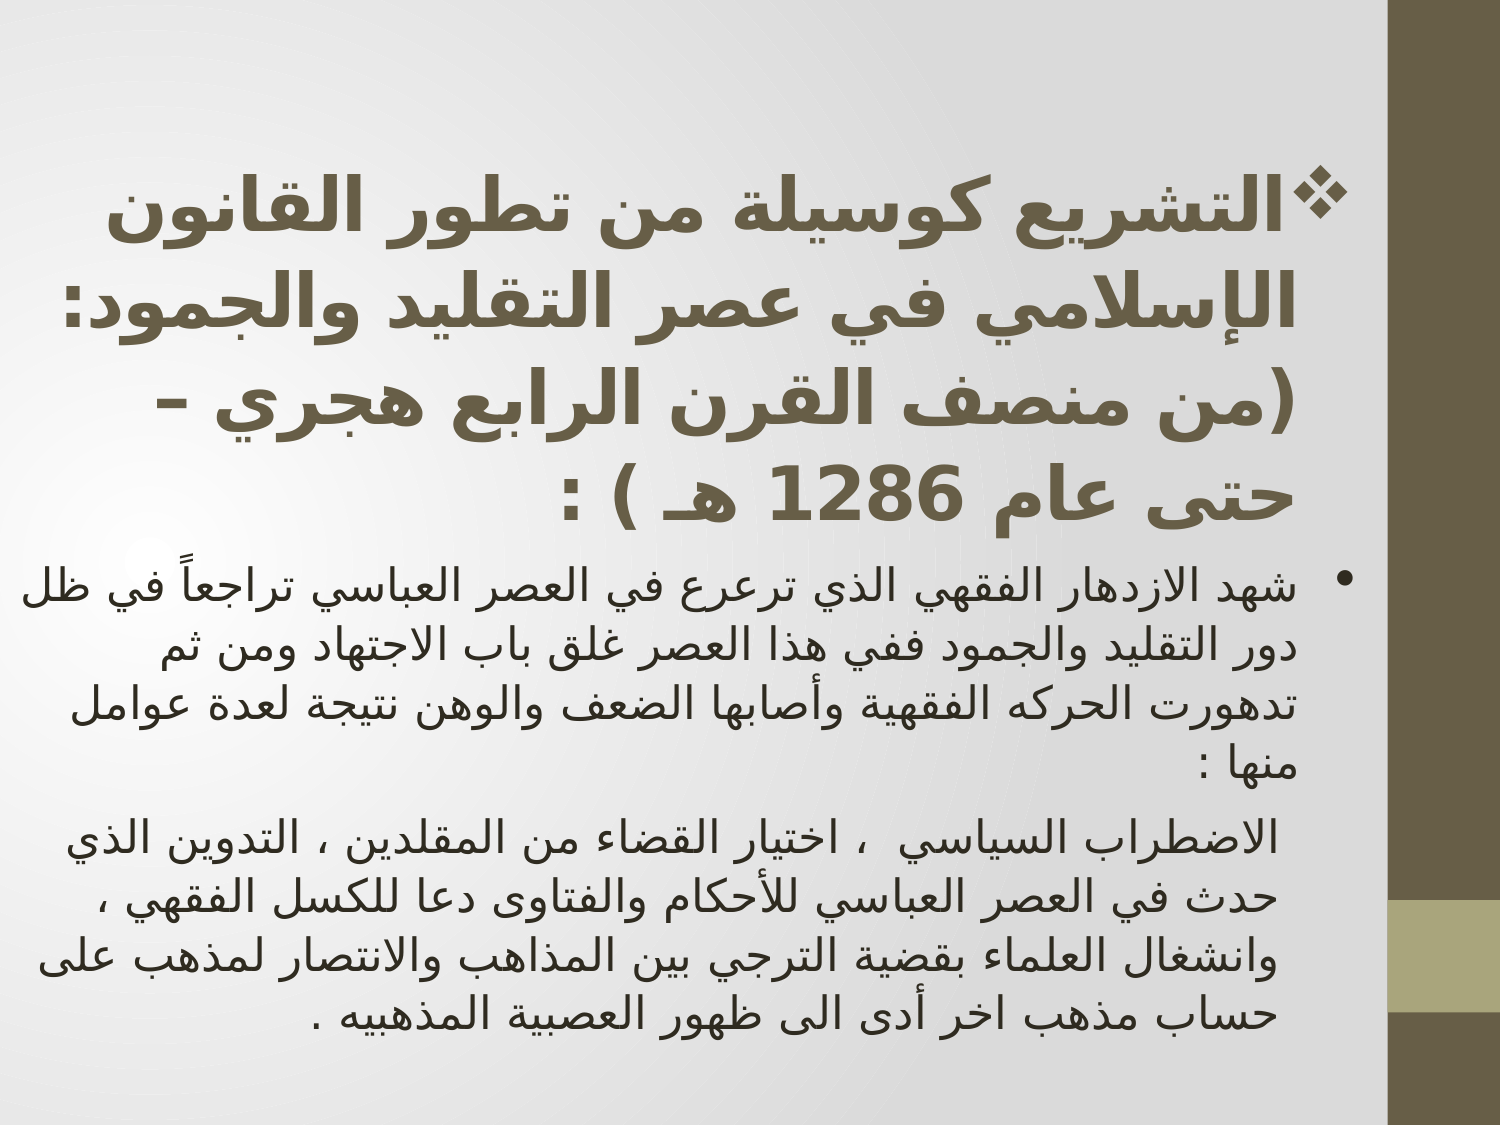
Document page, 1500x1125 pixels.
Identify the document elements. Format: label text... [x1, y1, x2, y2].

text_box التشريع كوسيلة من تطور القانون الإسلامي في عصر التقليد والجمود: (من منصف القرن الرابع هجري – حتى عام 1286 هـ ) : شهد الازدهار الفقهي الذي ترعرع في العصر العباسي تراجعاً في ظل دور التقليد والجمود ففي هذا العصر غلق باب الاجتهاد ومن ثم تدهورت الحركه الفقهية وأصابها الضعف والوهن نتيجة لعدة عوامل منها : الاضطراب السياسي ، اختيار القضاء من المقلدين ، التدوين الذي حدث في العصر العباسي للأحكام والفتاوى دعا للكسل الفقهي ، وانشغال العلماء بقضية الترجي بين المذاهب والانتصار لمذهب على حساب مذهب اخر أدى الى ظهور العصبية المذهبيه . [0, 78, 1371, 1112]
